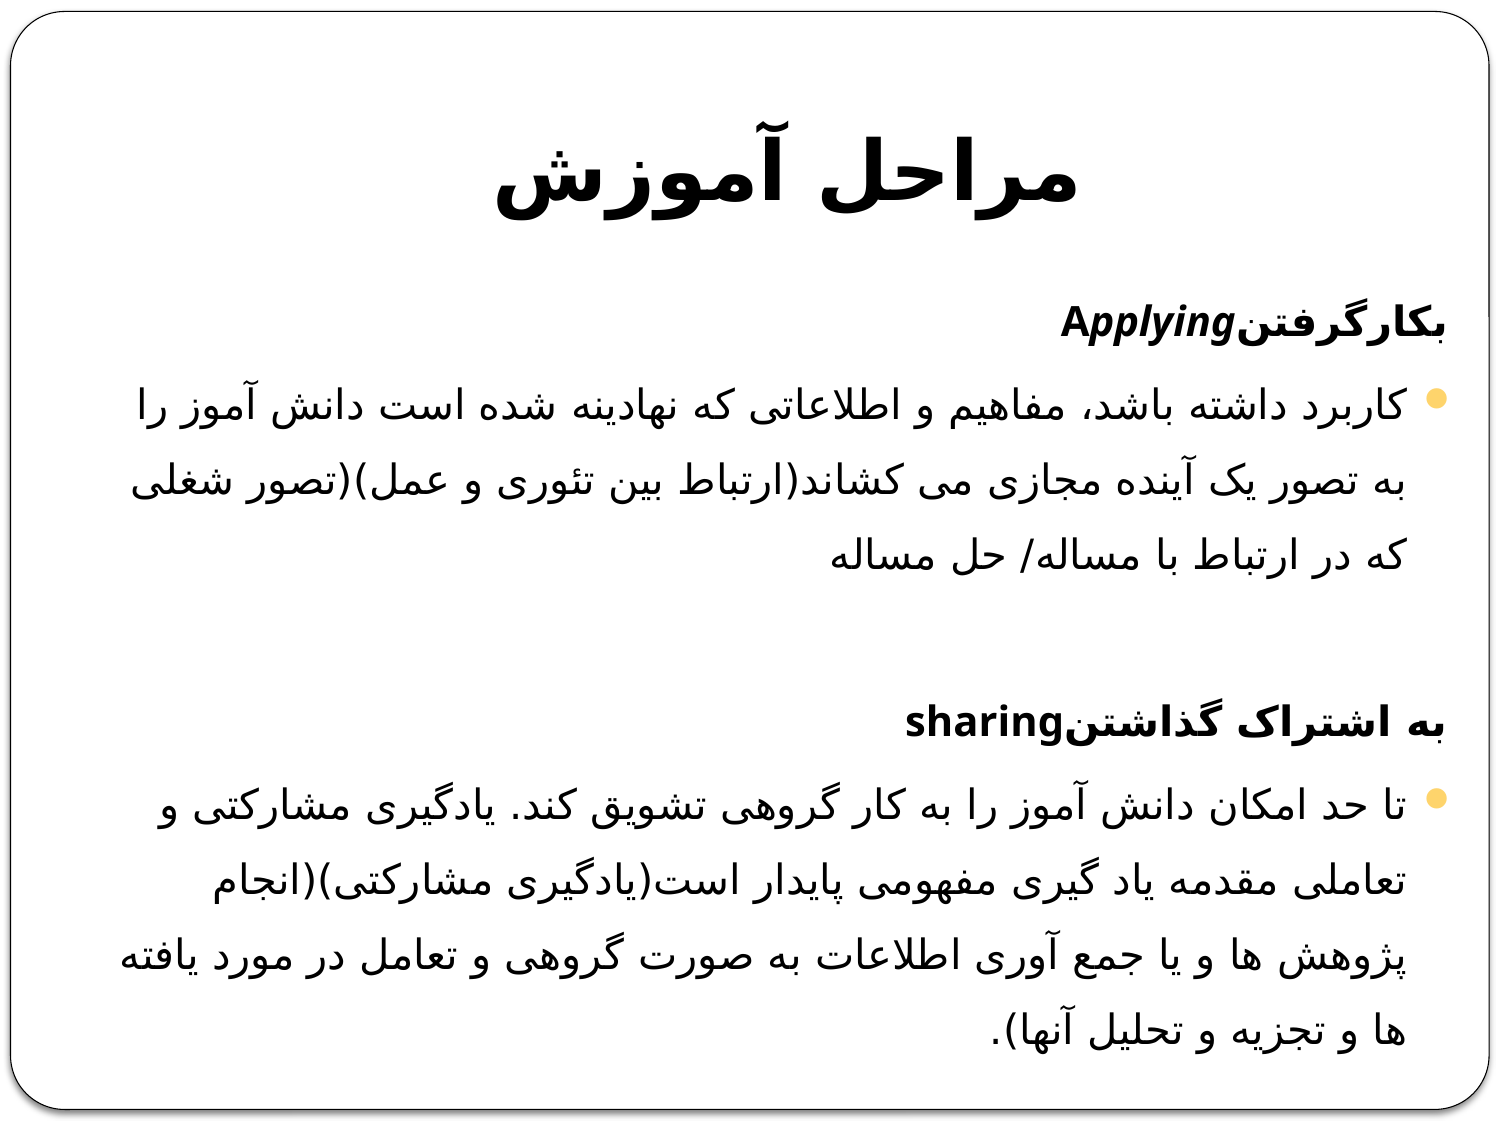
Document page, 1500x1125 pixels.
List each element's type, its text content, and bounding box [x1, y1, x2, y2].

title مراحل آموزش [150, 45, 1425, 233]
list بکارگرفتنApplying کاربرد داشته باشد، مفاهیم و اطلاعاتی که نهادینه شده است دانش آموز را به تصور یک آینده مجازی می کشاند(ارتباط بین تئوری و عمل)(تصور شغلی که در ارتباط با مساله/ حل مساله به اشتراک گذاشتنsharing تا حد امکان دانش آموز را به کار گروهی تشویق کند. یادگیری مشارکتی و تعاملی مقدمه یاد گیری مفهومی پایدار است(یادگیری مشارکتی)(انجام پژوهش ها و یا جمع آوری اطلاعات به صورت گروهی و تعامل در مورد یافته ها و تجزیه و تحلیل آنها). [75, 262, 1463, 1062]
